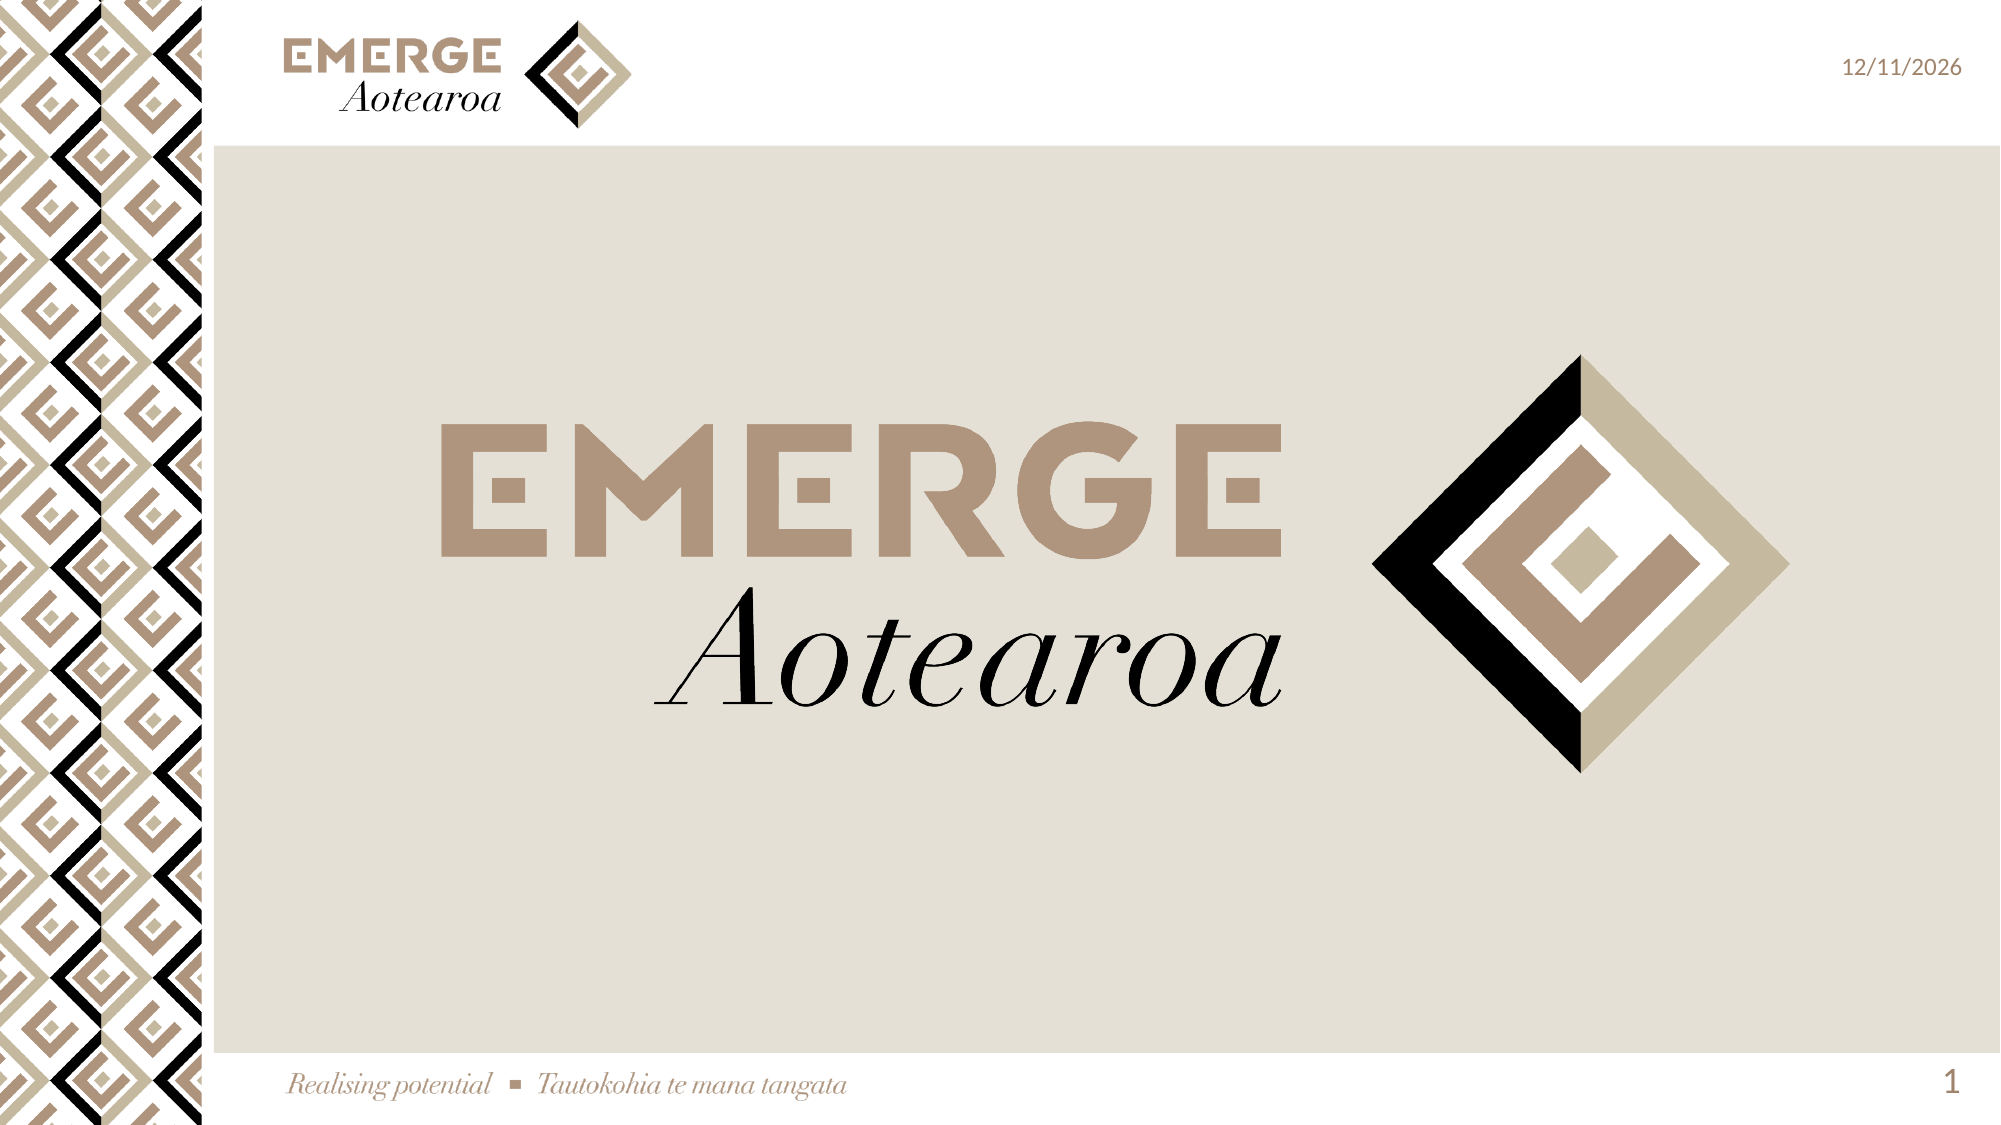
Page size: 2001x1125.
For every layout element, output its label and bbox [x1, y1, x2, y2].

picture [285, 1053, 864, 1101]
text_box [431, 354, 1790, 782]
picture [281, 20, 632, 131]
picture [0, 0, 202, 1125]
